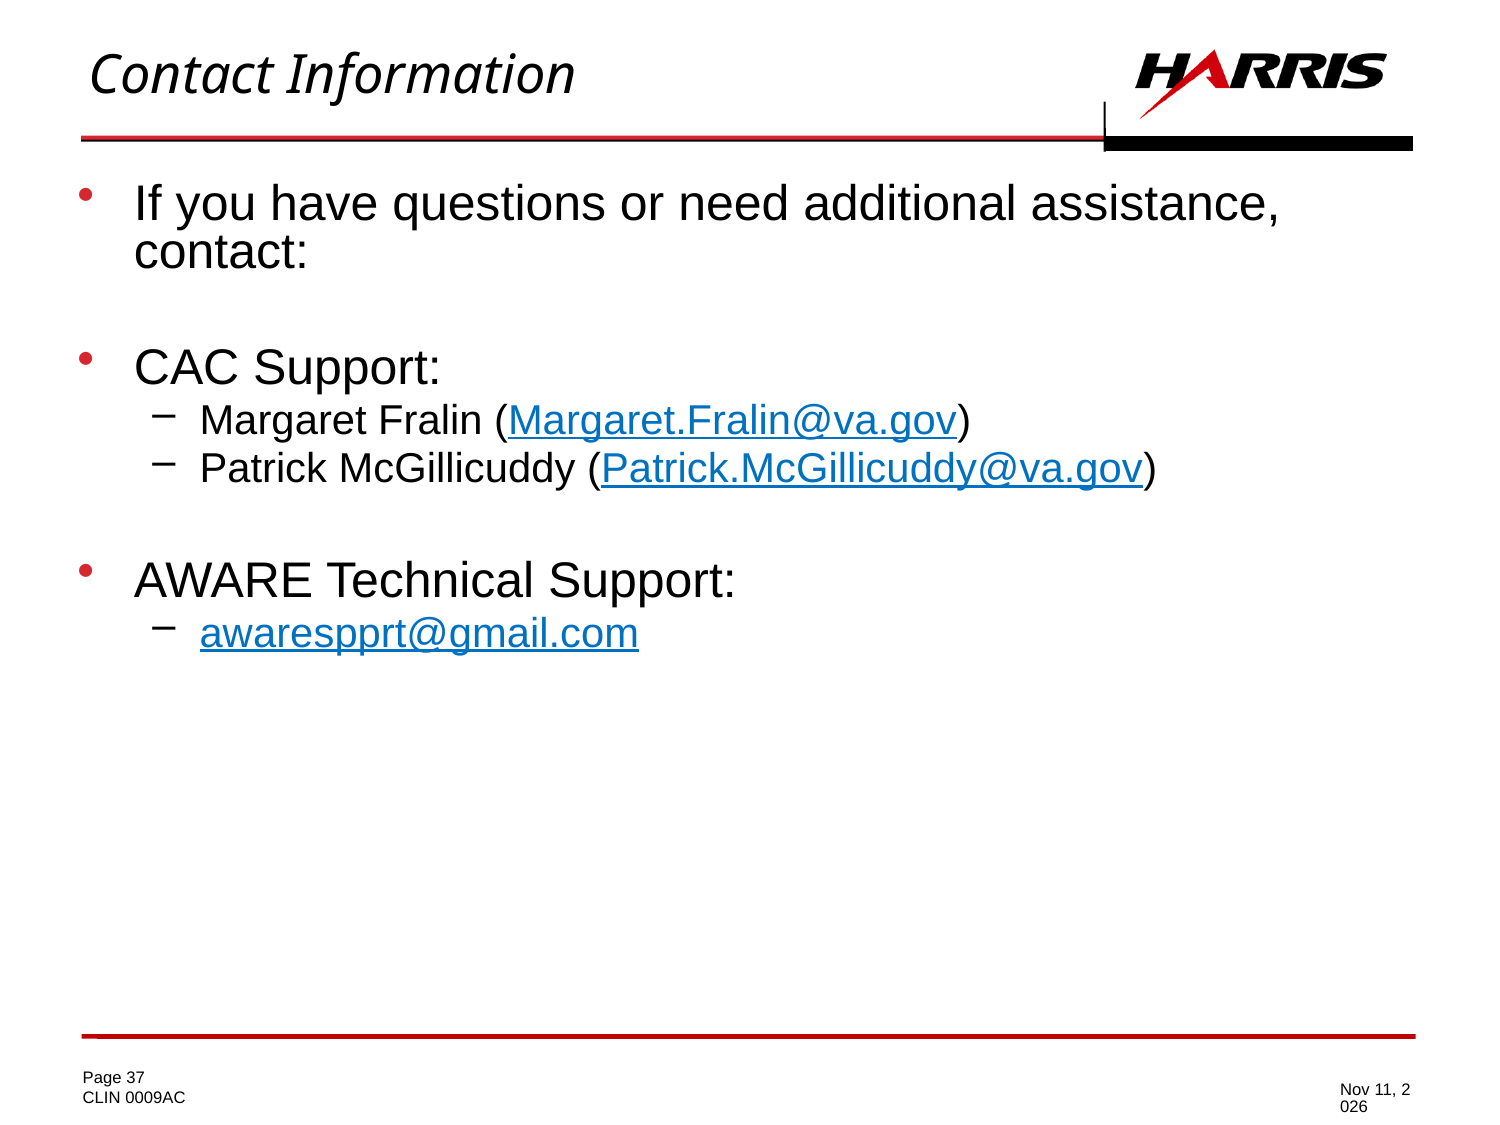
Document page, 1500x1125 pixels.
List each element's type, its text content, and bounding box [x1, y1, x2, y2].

title Contact Information [73, 27, 962, 117]
picture [1135, 49, 1387, 119]
list If you have questions or need additional assistance, contact: CAC Support: Margaret Fralin (Margaret.Fralin@va.gov) Patrick McGillicuddy (Patrick.McGillicuddy@va.gov) AWARE Technical Support: awarespprt@gmail.com [62, 174, 1432, 1020]
slide_number 10-Jul-15 [1324, 1066, 1435, 1111]
